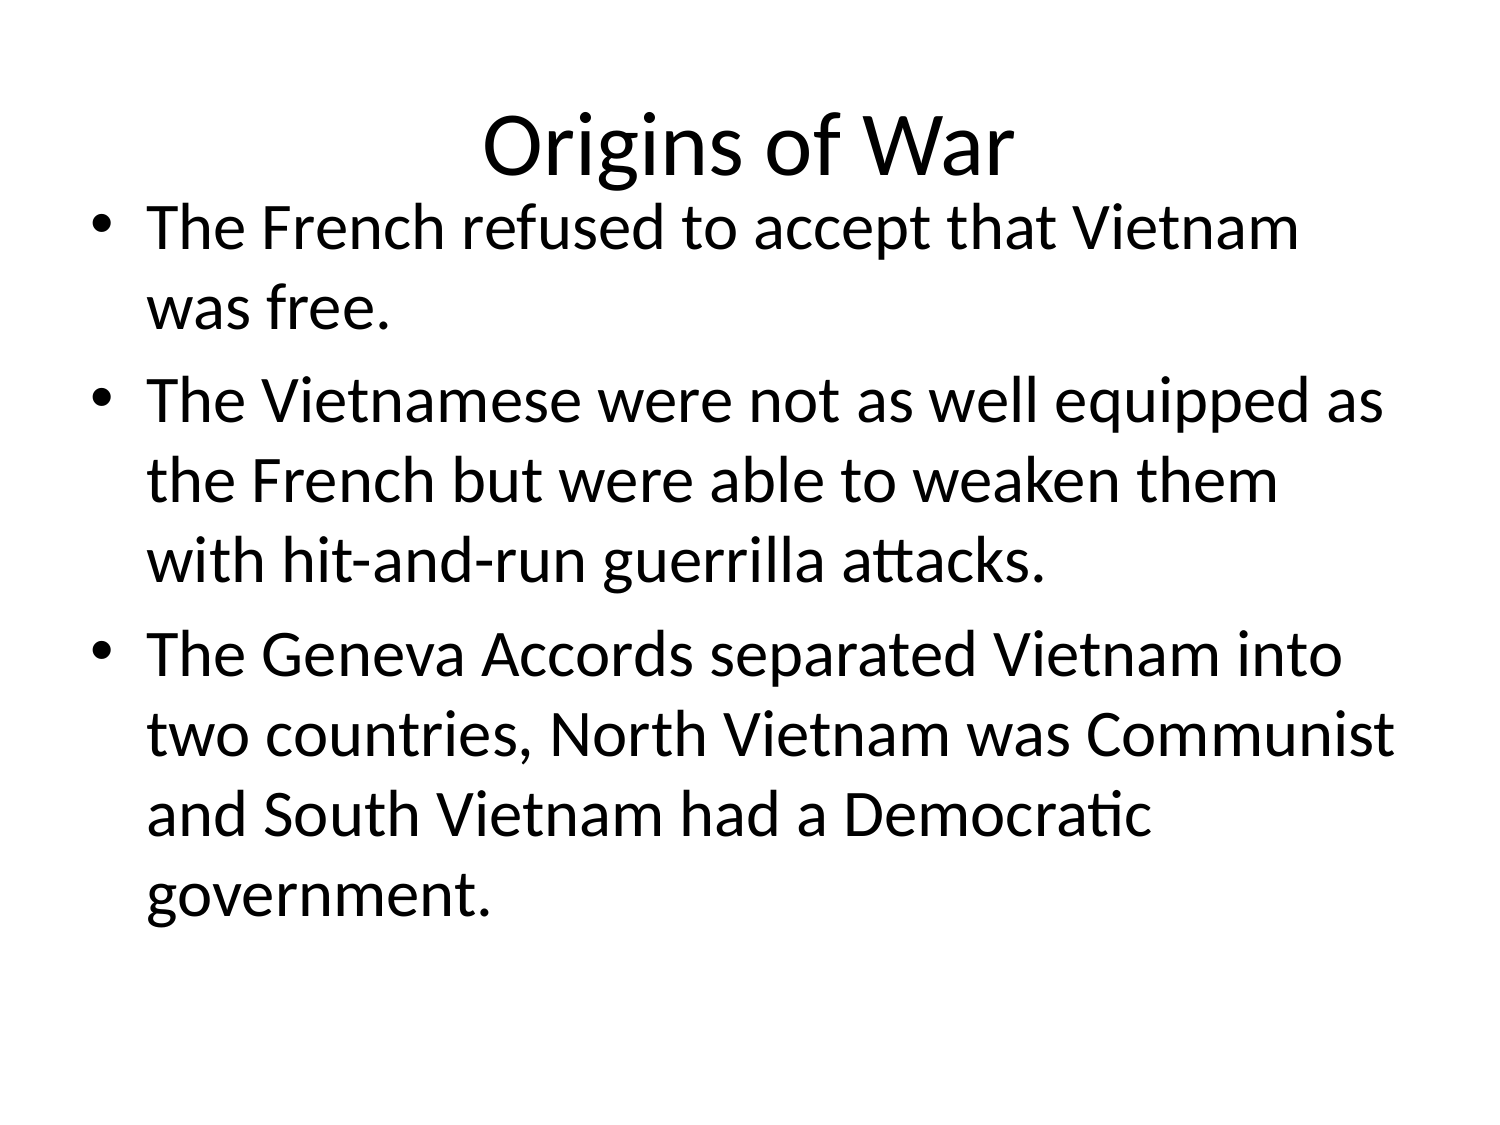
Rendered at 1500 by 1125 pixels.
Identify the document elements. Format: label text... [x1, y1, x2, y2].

list The French refused to accept that Vietnam was free. The Vietnamese were not as well equipped as the French but were able to weaken them with hit-and-run guerrilla attacks. The Geneva Accords separated Vietnam into two countries, North Vietnam was Communist and South Vietnam had a Democratic government. [75, 174, 1425, 1088]
title Origins of War [75, 45, 1425, 174]
